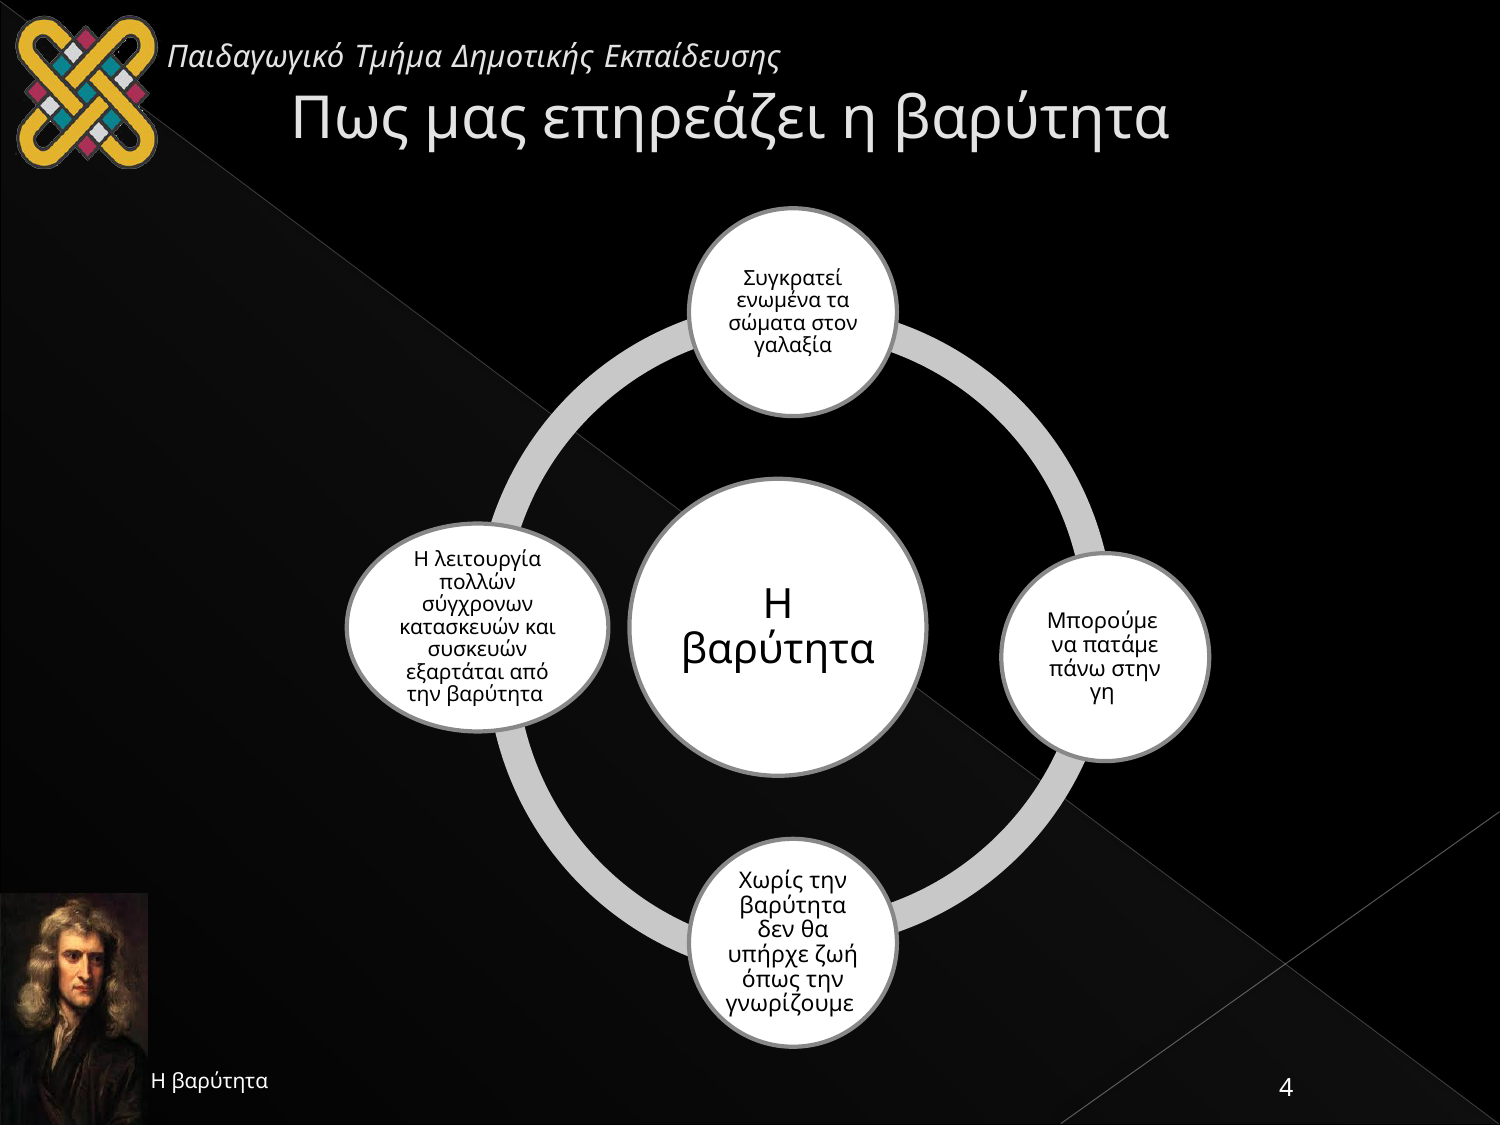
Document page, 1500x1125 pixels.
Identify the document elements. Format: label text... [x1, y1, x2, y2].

slide_number 4 [1245, 1063, 1328, 1113]
title Παιδαγωγικό Τμήμα Δημοτικής Εκπαίδευσης Πως μας επηρεάζει η βαρύτητα [76, 0, 1427, 230]
picture [0, 0, 172, 185]
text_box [170, 207, 1389, 1047]
picture [0, 892, 148, 1125]
footer Η βαρύτητα [148, 1063, 774, 1125]
